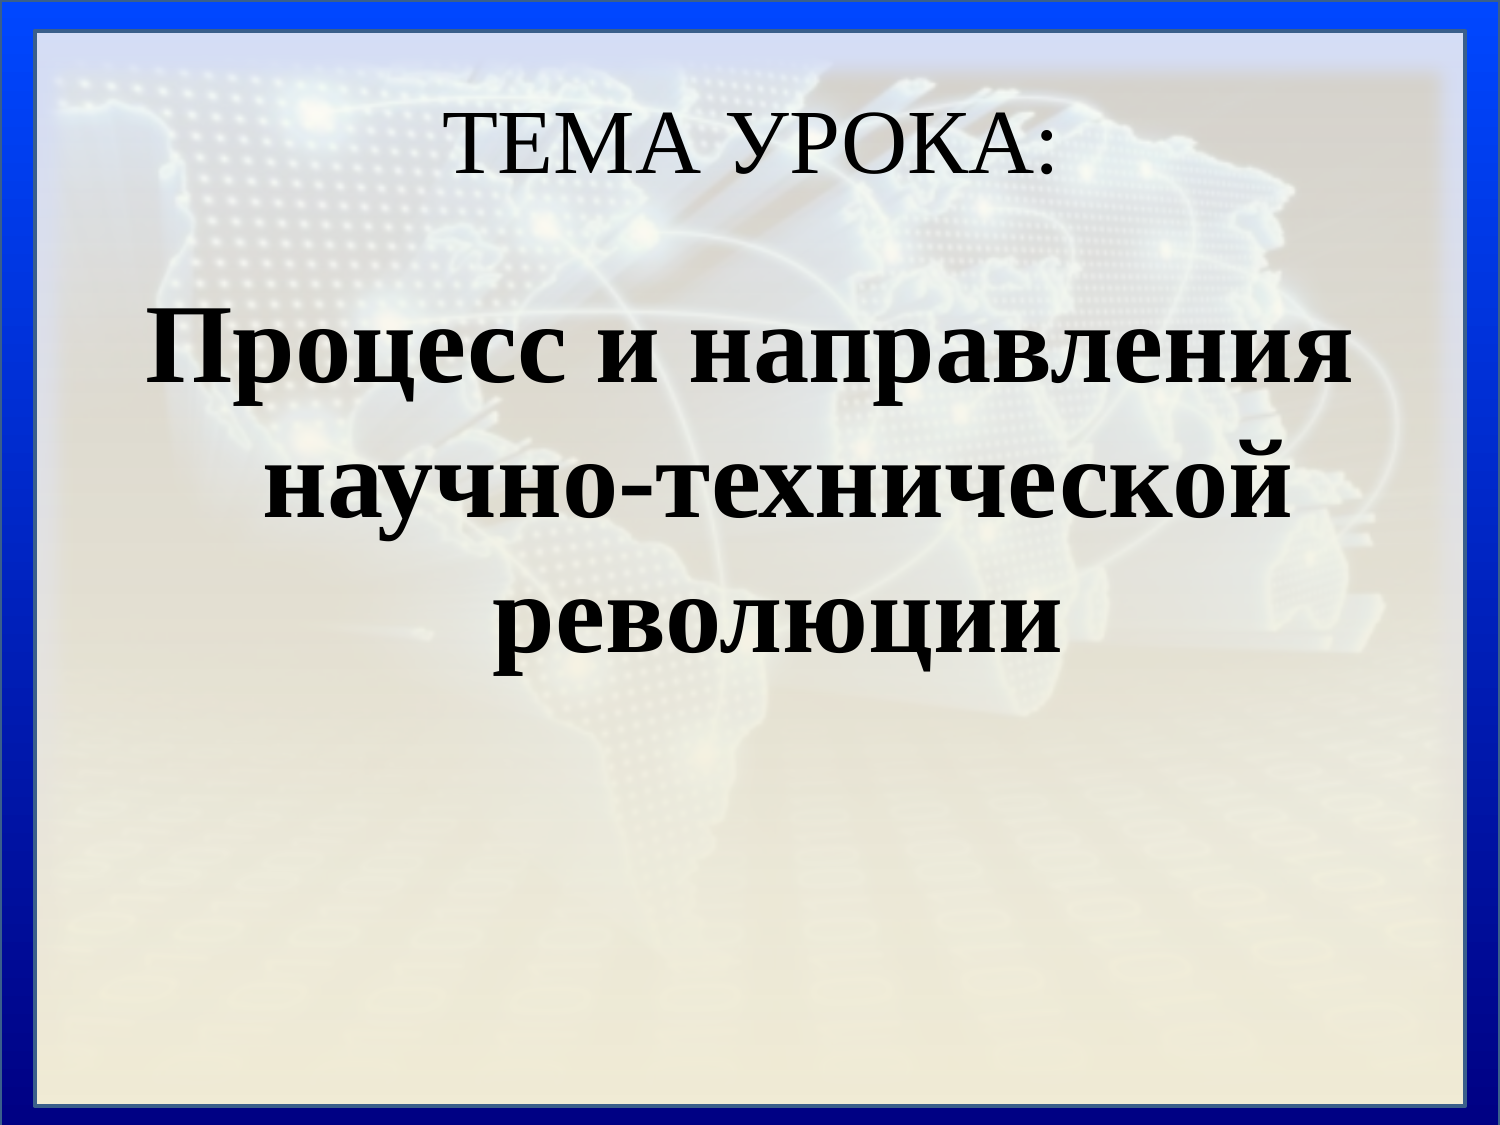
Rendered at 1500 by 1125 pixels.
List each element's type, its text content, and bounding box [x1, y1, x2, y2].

list Процесс и направления научно-технической революции [75, 262, 1425, 1005]
title ТЕМА УРОКА: [76, 42, 1427, 231]
